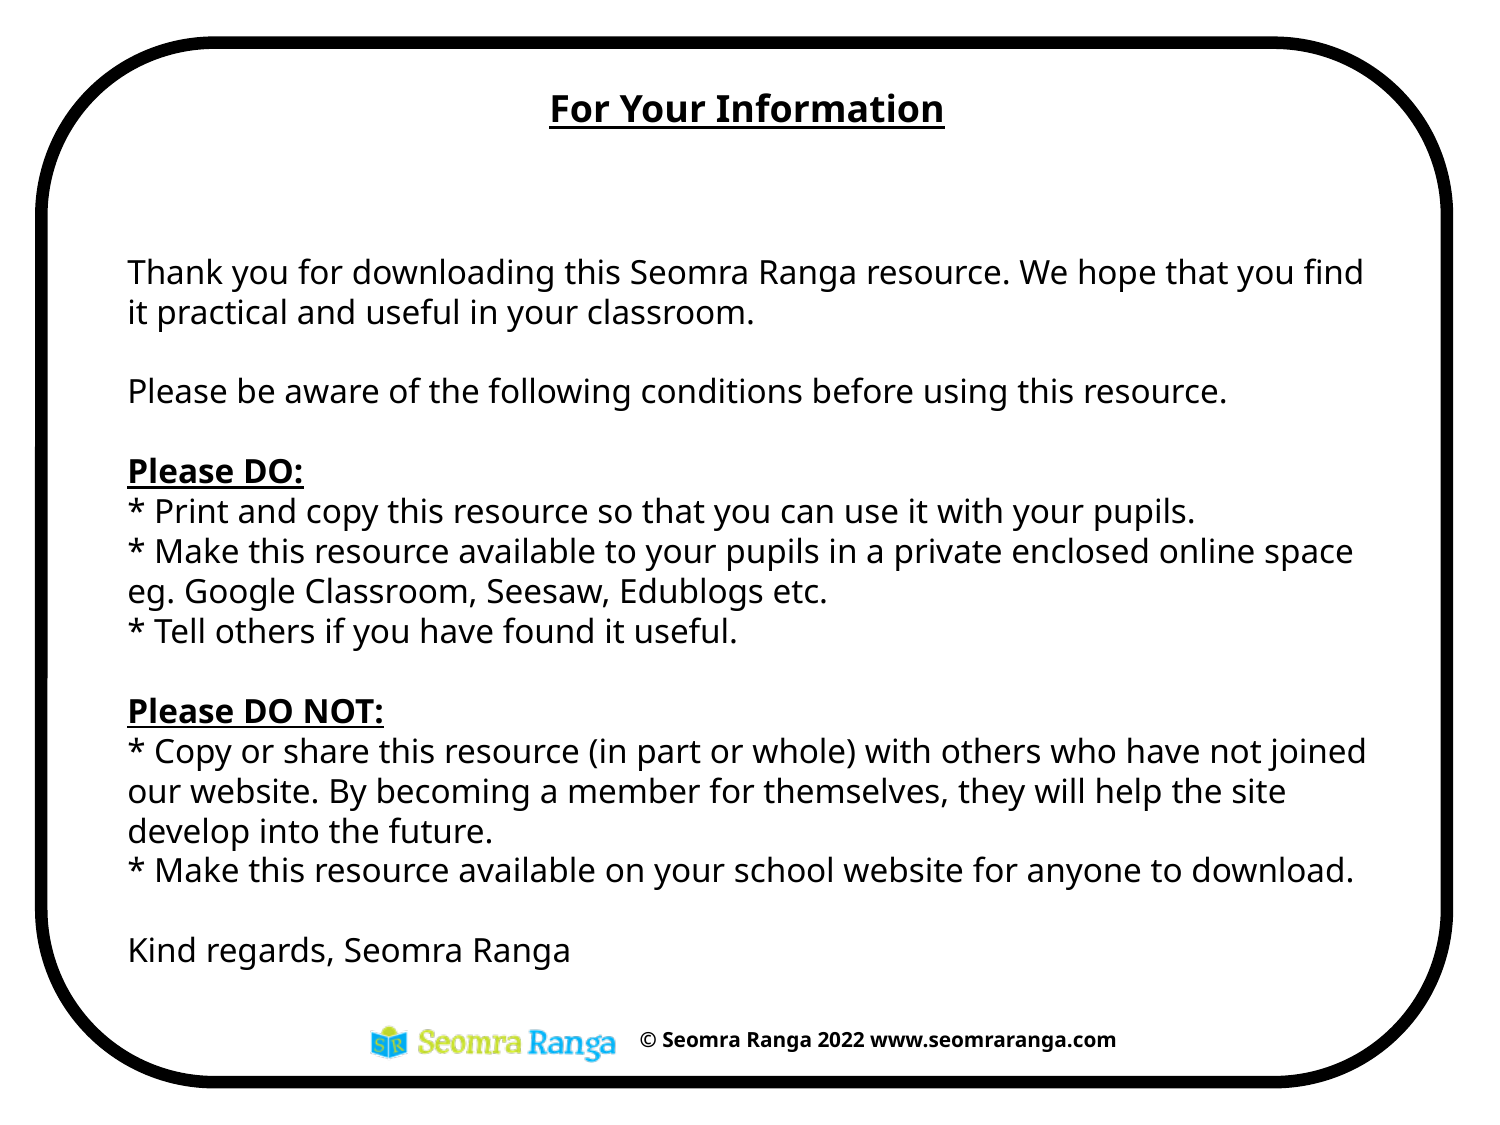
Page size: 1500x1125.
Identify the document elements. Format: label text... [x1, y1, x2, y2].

text_box Thank you for downloading this Seomra Ranga resource. We hope that you find it practical and useful in your classroom. Please be aware of the following conditions before using this resource. Please DO: * Print and copy this resource so that you can use it with your pupils. * Make this resource available to your pupils in a private enclosed online space eg. Google Classroom, Seesaw, Edublogs etc. * Tell others if you have found it useful. Please DO NOT: * Copy or share this resource (in part or whole) with others who have not joined our website. By becoming a member for themselves, they will help the site develop into the future. * Make this resource available on your school website for anyone to download. Kind regards, Seomra Ranga [112, 243, 1389, 977]
text_box For Your Information [387, 78, 1108, 138]
text_box [39, 40, 1450, 1085]
picture [359, 1011, 626, 1080]
text_box © Seomra Ranga 2022 www.seomraranga.com [630, 1018, 1156, 1059]
